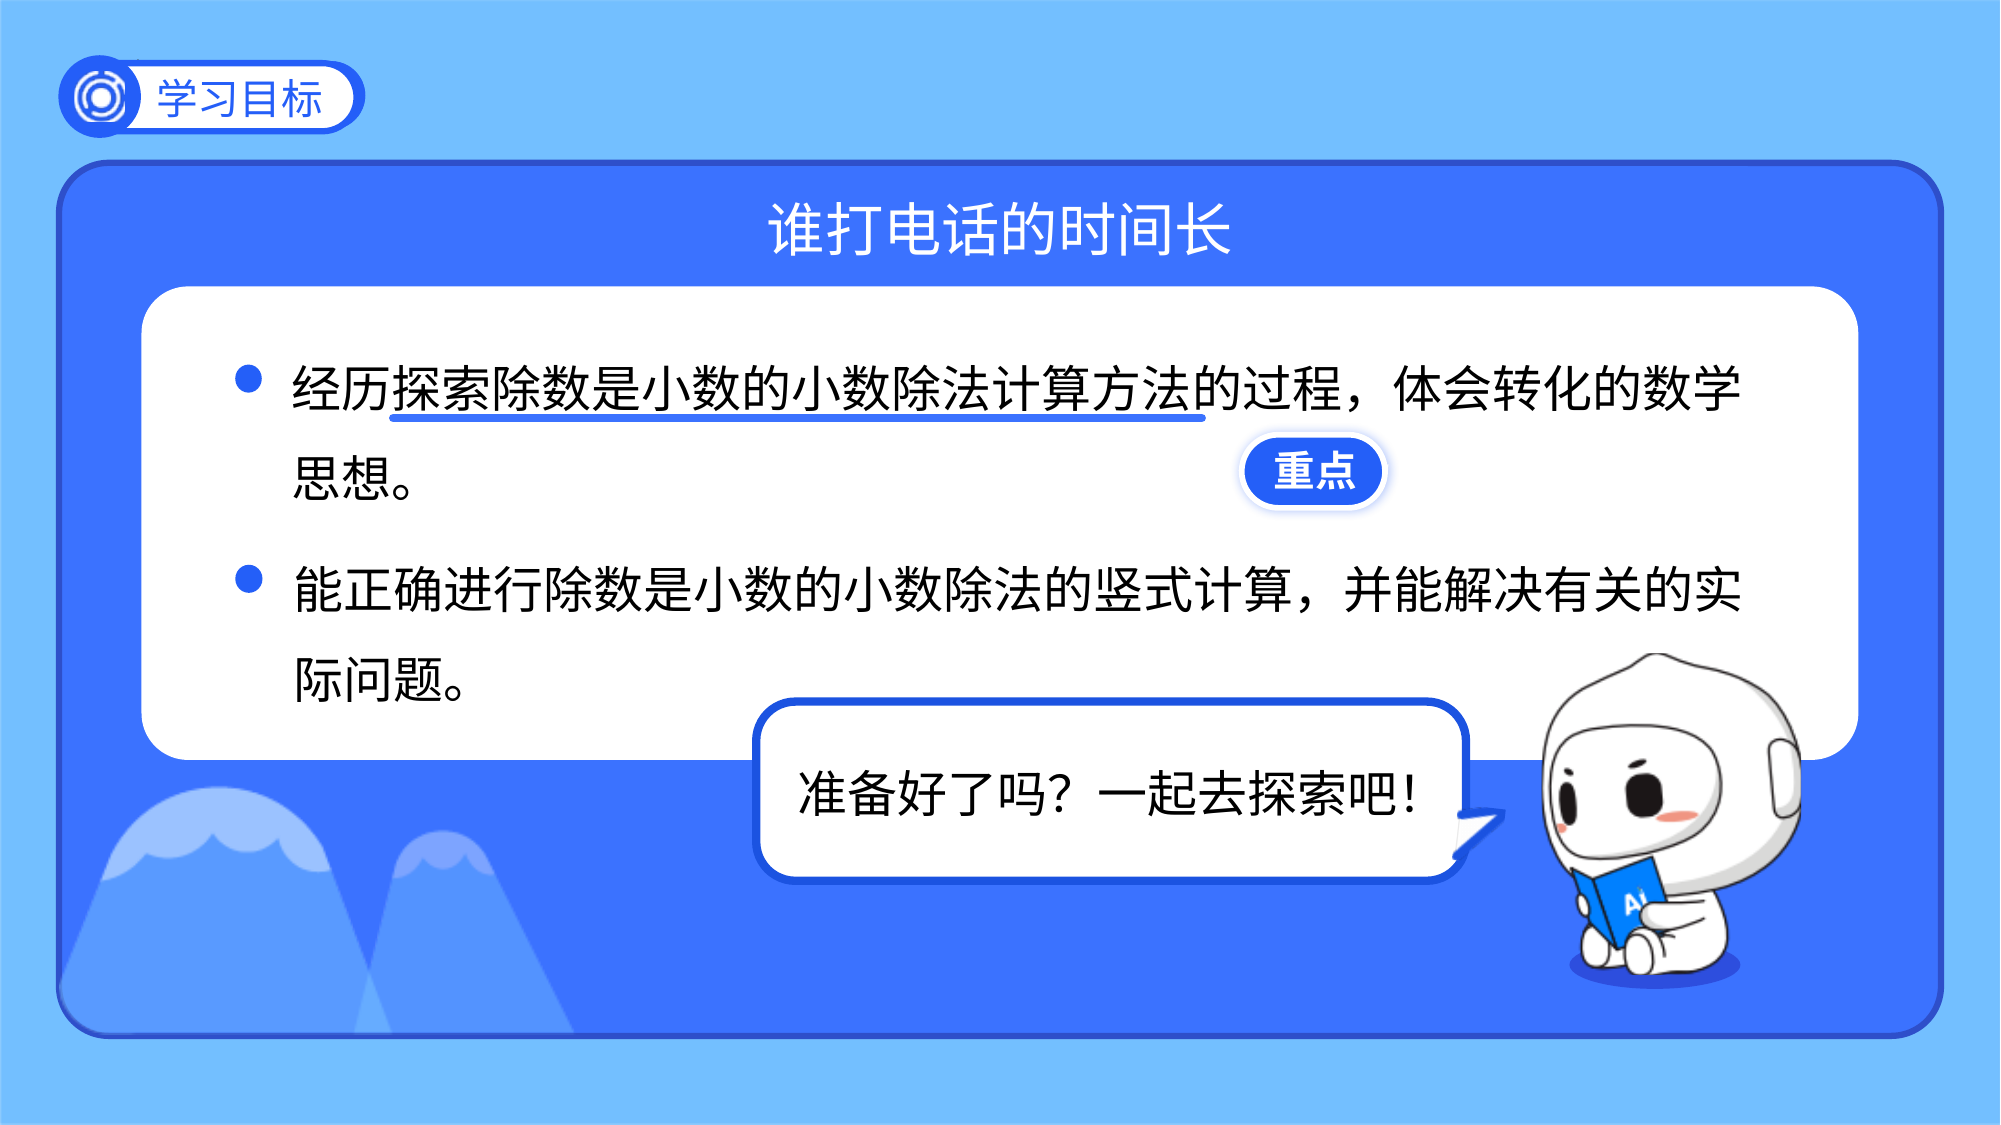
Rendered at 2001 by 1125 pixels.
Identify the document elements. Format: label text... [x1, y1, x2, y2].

text_box [234, 363, 263, 394]
picture [0, 0, 2000, 1125]
text_box [234, 563, 264, 594]
text_box 经历探索除数是小数的小数除法计算方法的过程，体会转化的数学思想。 [276, 320, 1771, 516]
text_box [58, 55, 357, 138]
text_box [756, 701, 1503, 881]
text_box 谁打电话的时间长 [752, 185, 1248, 271]
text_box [1241, 434, 1386, 508]
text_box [1541, 652, 1802, 989]
text_box 能正确进行除数是小数的小数除法的竖式计算，并能解决有关的实际问题。 [278, 520, 1773, 716]
